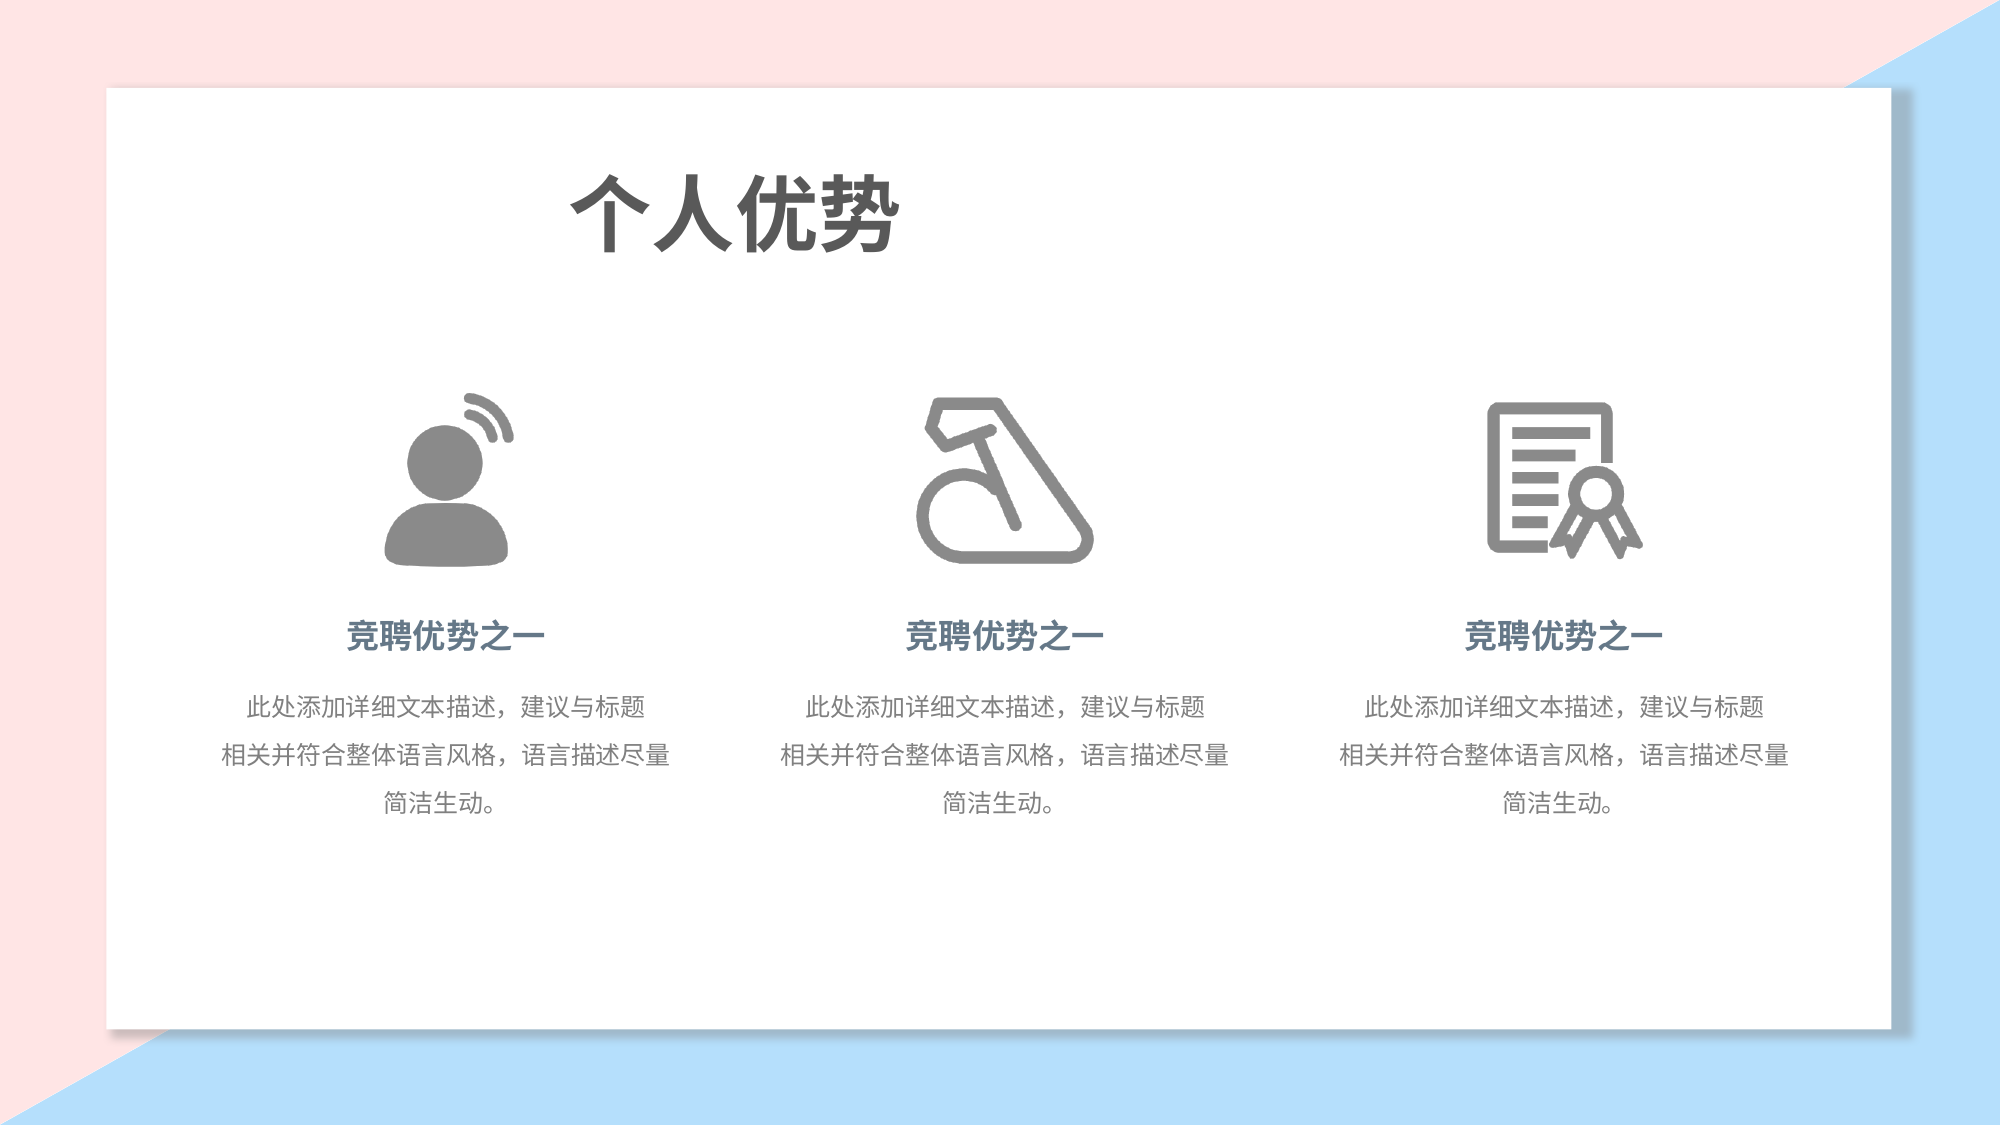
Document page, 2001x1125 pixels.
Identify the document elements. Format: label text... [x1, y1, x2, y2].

text_box 个人优势 [553, 155, 1457, 270]
text_box 此处添加详细文本描述，建议与标题 相关并符合整体语言风格，语言描述尽量简洁生动。 [199, 665, 694, 825]
text_box 此处添加详细文本描述，建议与标题 相关并符合整体语言风格，语言描述尽量简洁生动。 [758, 665, 1253, 825]
picture [916, 391, 1094, 570]
picture [1475, 391, 1654, 570]
text_box 竞聘优势之一 [854, 608, 1156, 663]
text_box 竞聘优势之一 [295, 608, 597, 663]
picture [357, 391, 535, 570]
text_box 此处添加详细文本描述，建议与标题 相关并符合整体语言风格，语言描述尽量简洁生动。 [1317, 665, 1812, 825]
text_box 竞聘优势之一 [1414, 608, 1715, 663]
